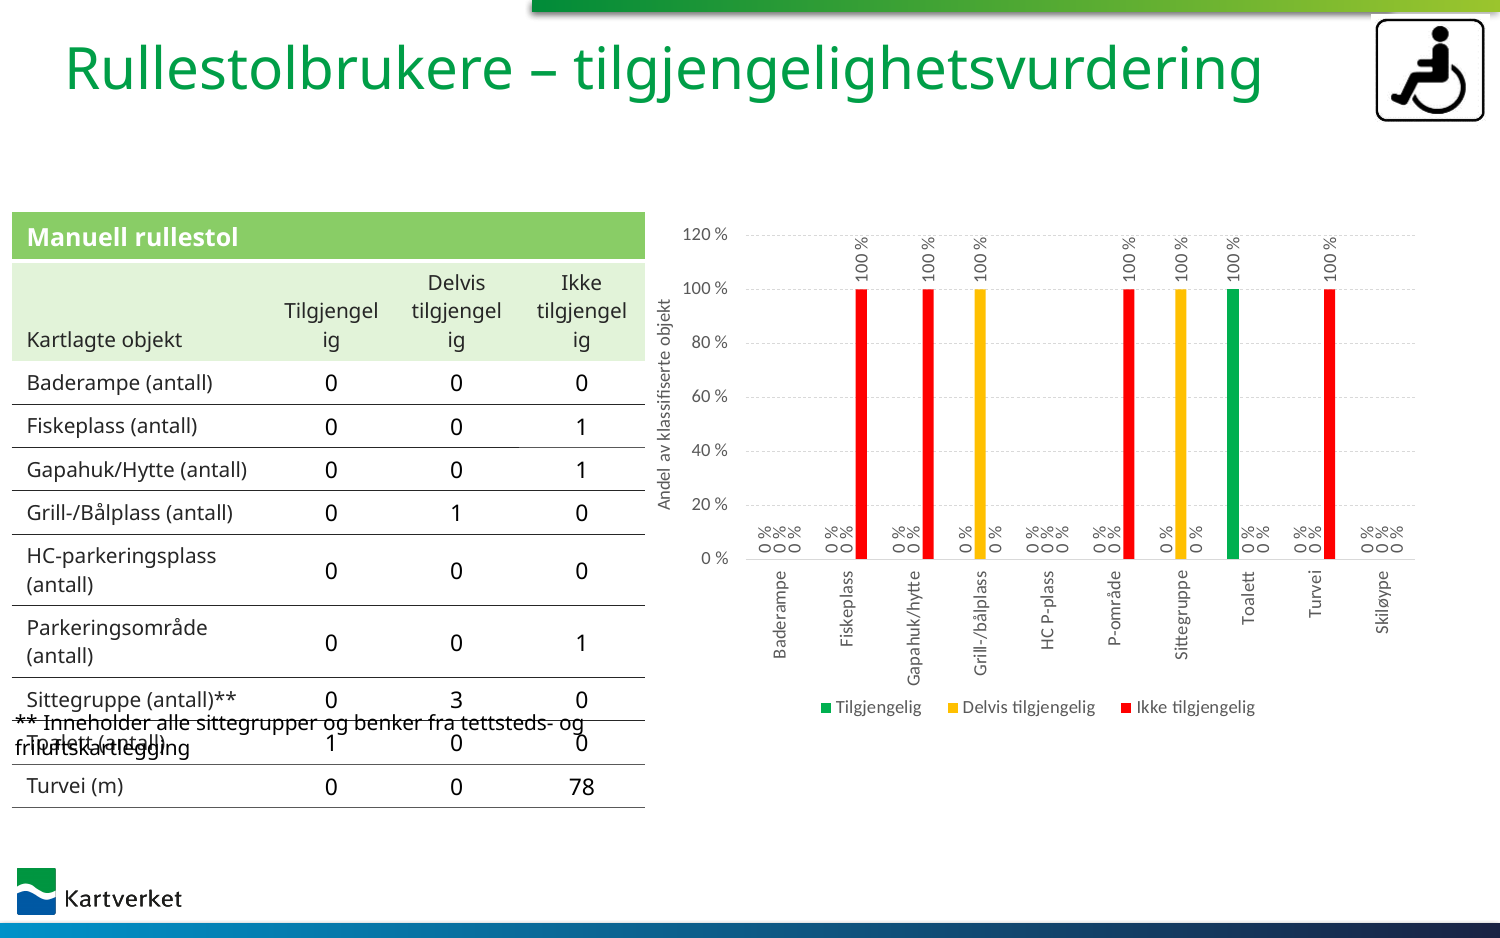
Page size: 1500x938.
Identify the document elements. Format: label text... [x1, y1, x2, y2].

table_cell 1 [394, 491, 519, 534]
table_cell 0 [269, 448, 394, 490]
table_cell 0 [269, 678, 394, 702]
table_cell 0 [269, 535, 394, 605]
table_cell 0 [269, 361, 394, 404]
table_cell 0 [394, 535, 519, 605]
text_box ** Inneholder alle sittegrupper og benker fra tettsteds- og friluftskartlegging [0, 702, 745, 768]
picture [643, 218, 1426, 728]
table_cell Fiskeplass (antall) [12, 405, 269, 447]
table_cell 0 [519, 535, 638, 605]
text_box Rullestolbrukere – tilgjengelighetsvurdering [49, 12, 1372, 109]
table_cell 78 [519, 768, 645, 807]
table_cell 0 [394, 768, 519, 807]
table_cell Ikke tilgjengelig [519, 263, 638, 361]
table_cell 0 [269, 606, 394, 677]
table_cell Parkeringsområde (antall) [12, 606, 269, 677]
table_cell 0 [394, 606, 519, 677]
picture [1371, 13, 1491, 127]
table_cell Grill-/Bålplass (antall) [12, 491, 269, 534]
table_cell Kartlagte objekt [12, 263, 269, 361]
table_cell HC-parkeringsplass (antall) [12, 535, 269, 605]
table_cell 0 [394, 361, 519, 404]
table_cell Delvis tilgjengelig [394, 263, 519, 361]
table_cell 0 [519, 678, 638, 702]
table_header Manuell rullestol [12, 212, 645, 259]
table_cell 0 [269, 405, 394, 447]
table_cell Tilgjengelig [269, 263, 394, 361]
table_cell 1 [519, 448, 638, 490]
table_cell 0 [394, 405, 519, 447]
table_cell Gapahuk/Hytte (antall) [12, 448, 269, 490]
table_cell 0 [519, 361, 638, 404]
table_cell 0 [269, 491, 394, 534]
table_cell Baderampe (antall) [12, 361, 269, 404]
table_cell Turvei (m) [12, 768, 269, 807]
table_cell 0 [519, 491, 638, 534]
table_cell 0 [269, 768, 394, 807]
table_cell 1 [519, 405, 638, 447]
table_cell Sittegruppe (antall)** [12, 678, 269, 702]
table_cell 3 [394, 678, 519, 702]
table_cell 0 [394, 448, 519, 490]
table_cell 1 [519, 606, 638, 677]
